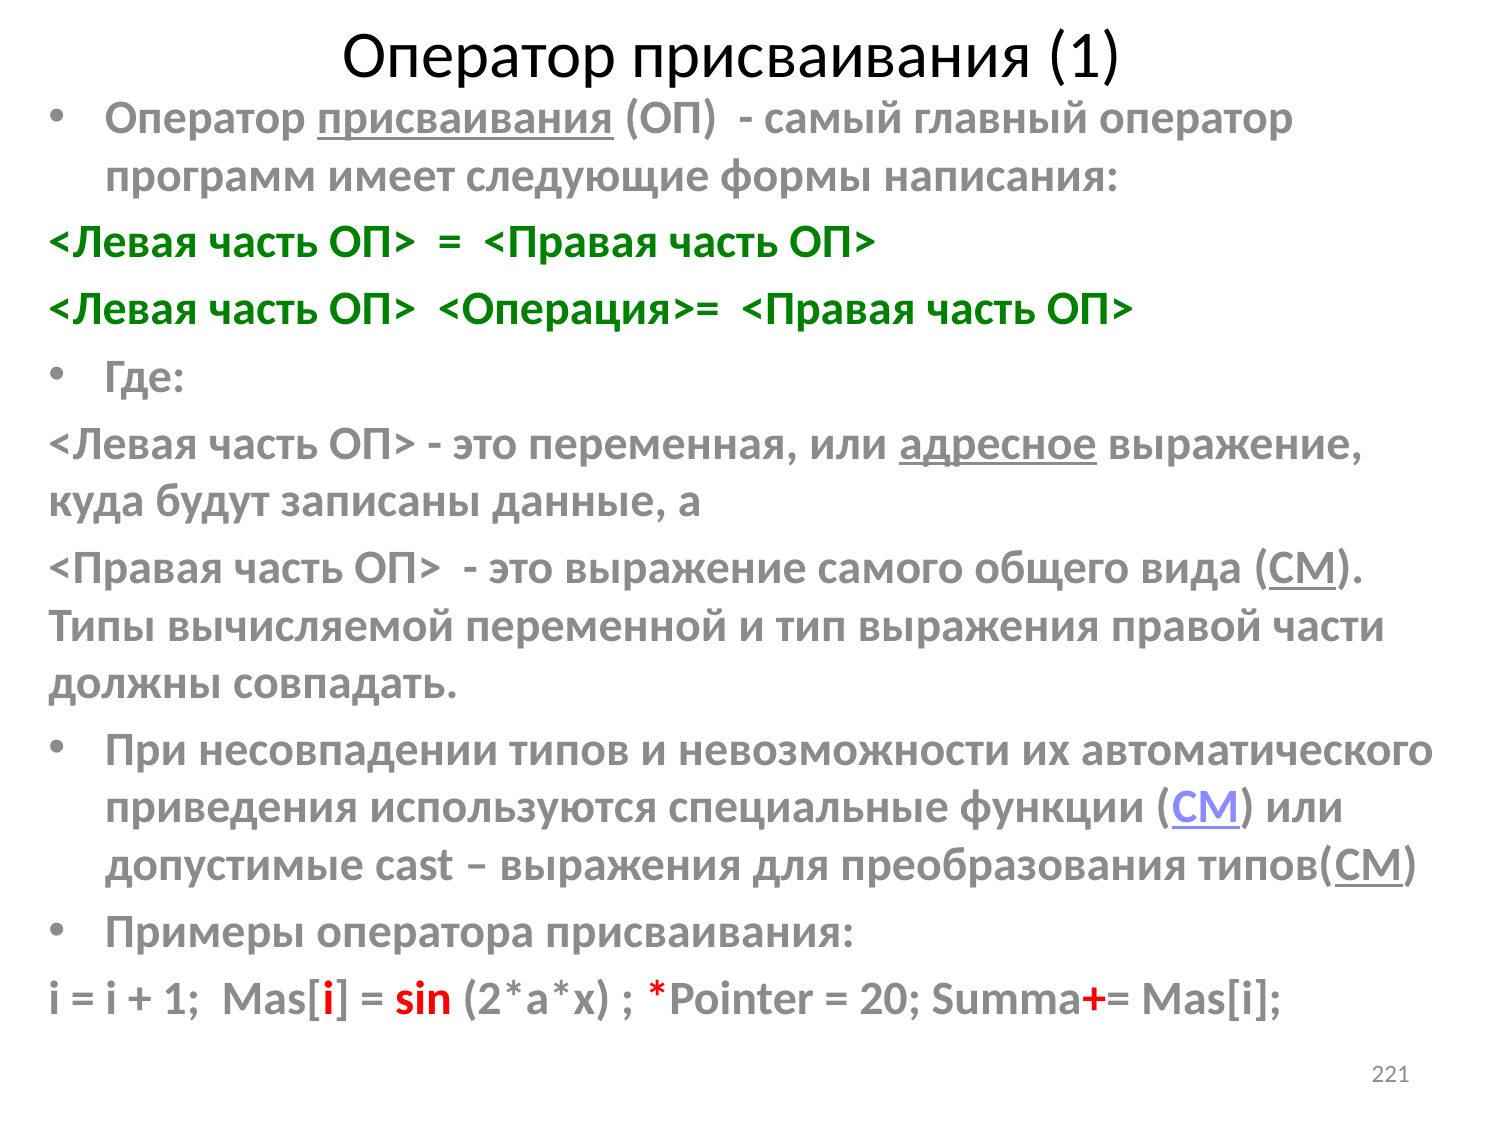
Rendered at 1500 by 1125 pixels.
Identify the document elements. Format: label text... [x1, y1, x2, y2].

slide_number 221 [1074, 1042, 1425, 1103]
text_box Оператор присваивания (ОП) - самый главный оператор программ имеет следующие формы написания: <Левая часть ОП> = <Правая часть ОП> <Левая часть ОП> <Операция>= <Правая часть ОП> Где: <Левая часть ОП> - это переменная, или адресное выражение, куда будут записаны данные, а <Правая часть ОП> - это выражение самого общего вида (СМ). Типы вычисляемой переменной и тип выражения правой части должны совпадать. При несовпадении типов и невозможности их автоматического приведения используются специальные функции (СМ) или допустимые cast – выражения для преобразования типов(СМ) Примеры оператора присваивания: i = i + 1; Mas[i] = sin (2*a*x) ; *Pointer = 20; Summa+= Mas[i]; [33, 78, 1457, 1024]
title Оператор присваивания (1) [159, 0, 1306, 78]
